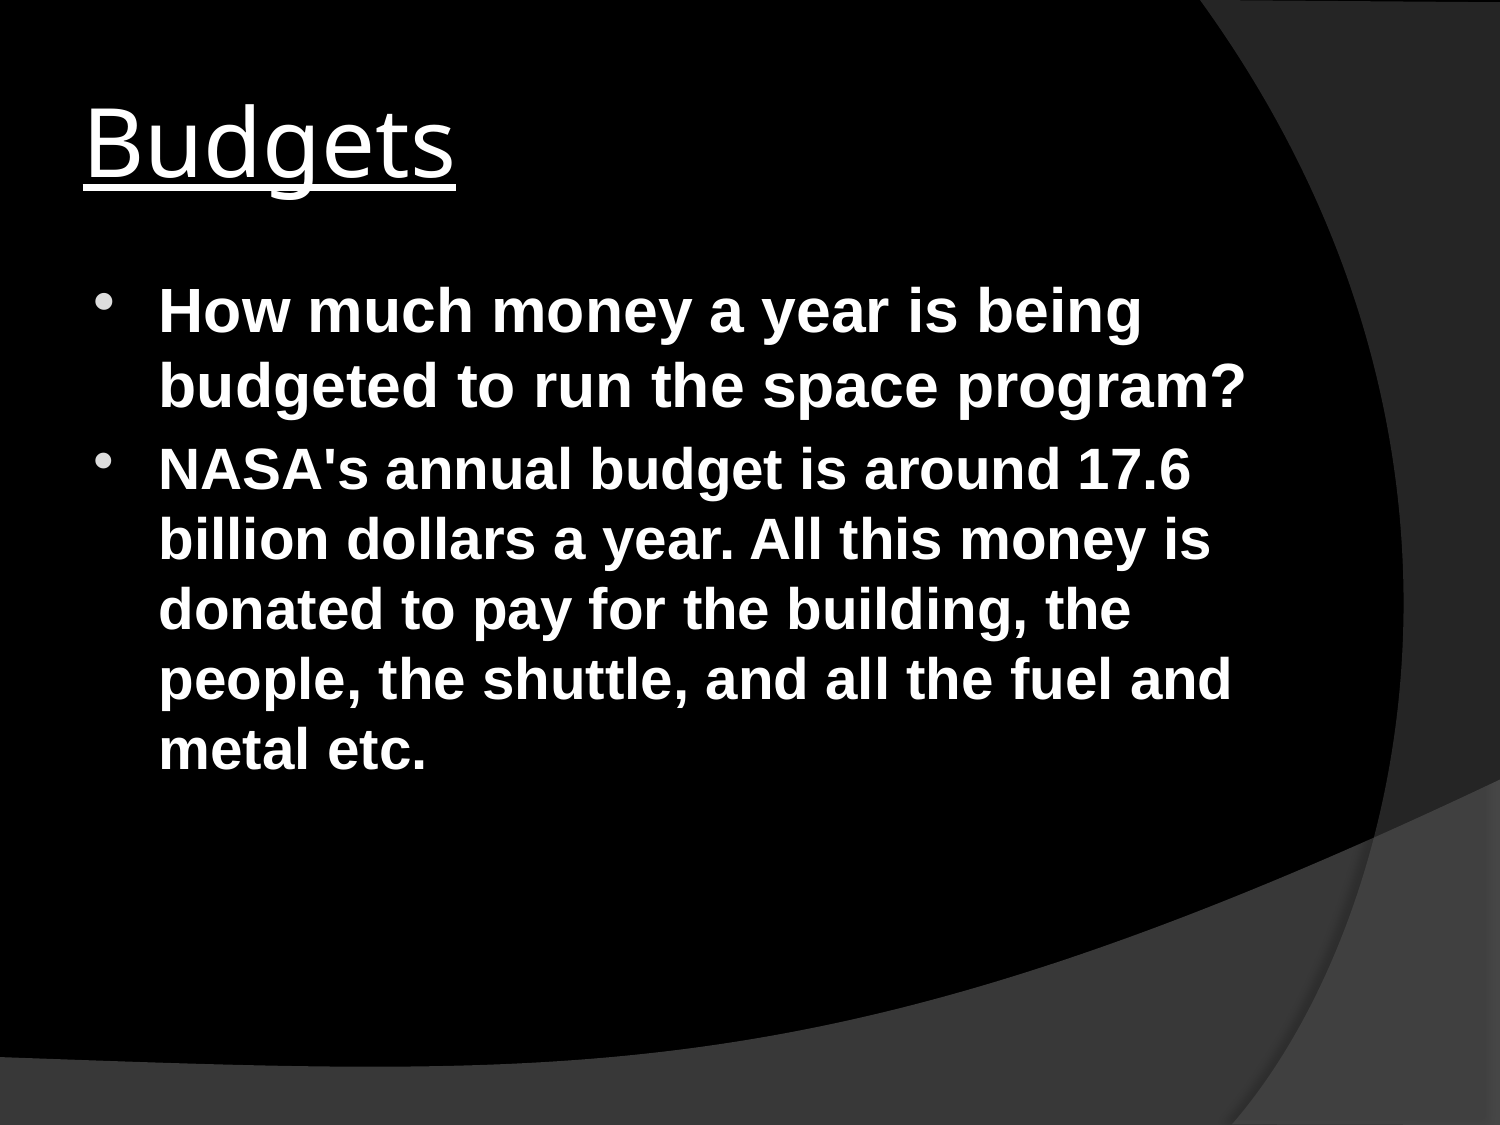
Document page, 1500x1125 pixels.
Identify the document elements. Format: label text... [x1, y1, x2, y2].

title Budgets [75, 45, 1300, 233]
list How much money a year is being budgeted to run the space program? NASA's annual budget is around 17.6 billion dollars a year. All this money is donated to pay for the building, the people, the shuttle, and all the fuel and metal etc. [75, 262, 1300, 1005]
